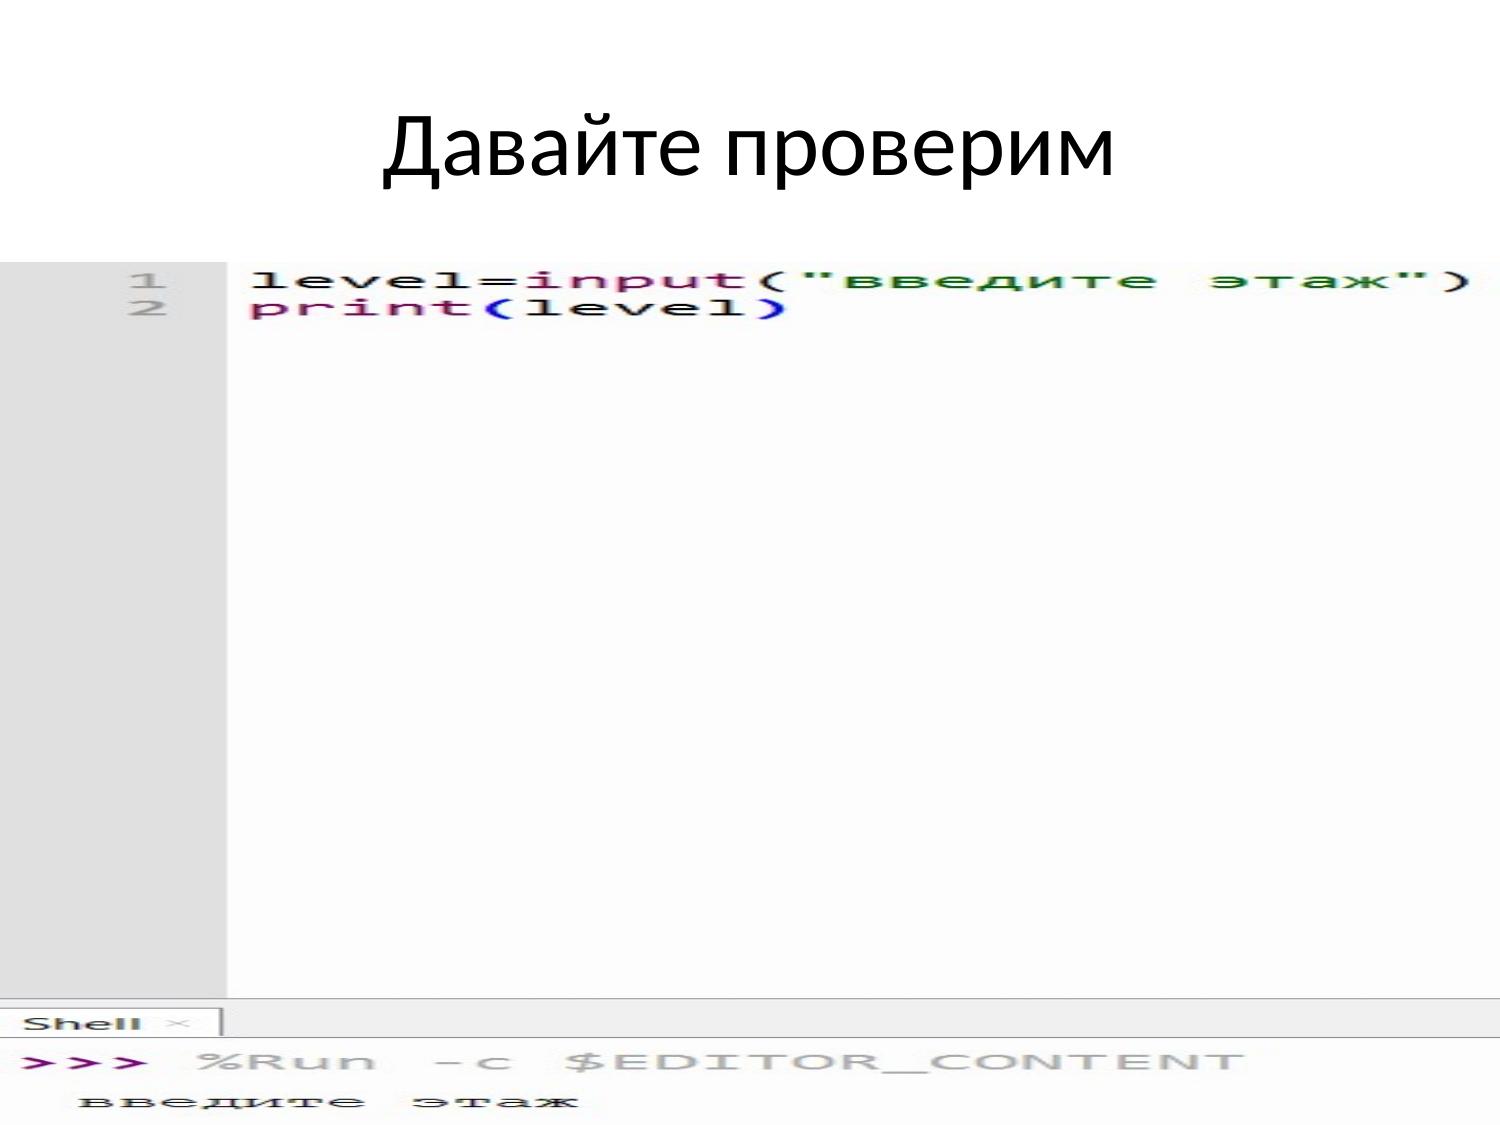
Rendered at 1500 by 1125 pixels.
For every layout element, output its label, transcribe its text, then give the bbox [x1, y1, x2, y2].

title Давайте проверим [75, 45, 1425, 233]
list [0, 262, 1500, 1125]
